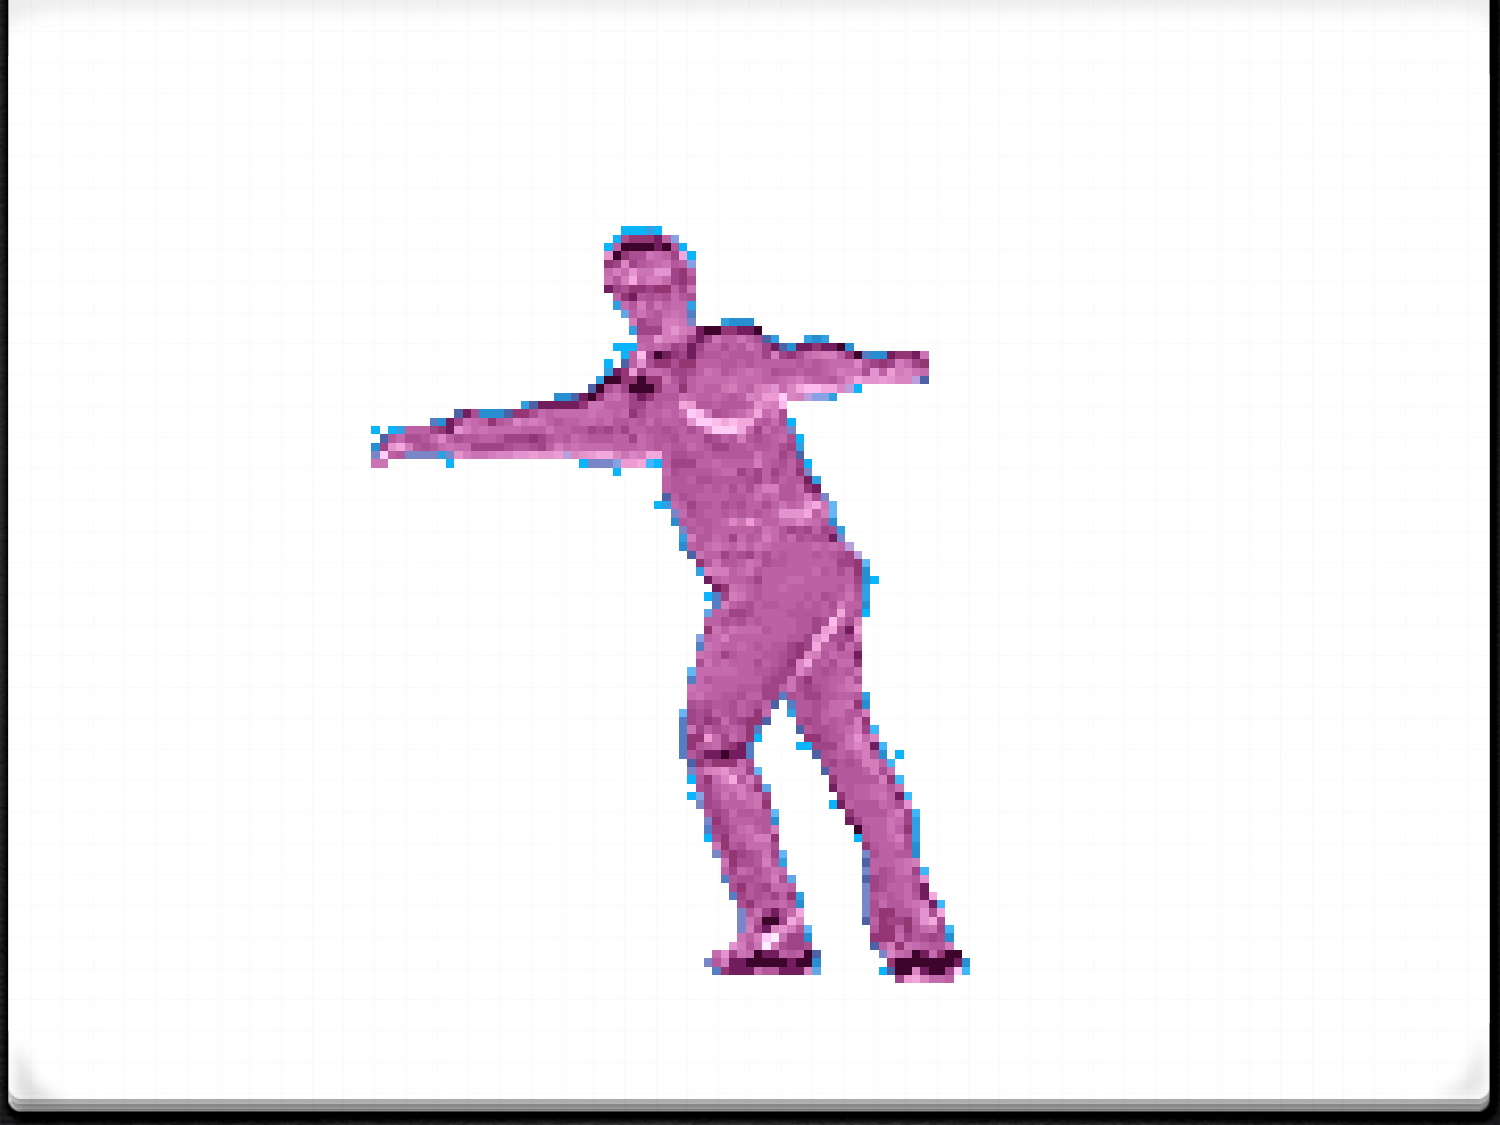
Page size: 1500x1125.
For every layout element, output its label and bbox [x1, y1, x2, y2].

picture [0, 0, 1500, 1125]
list [64, 18, 1395, 1017]
